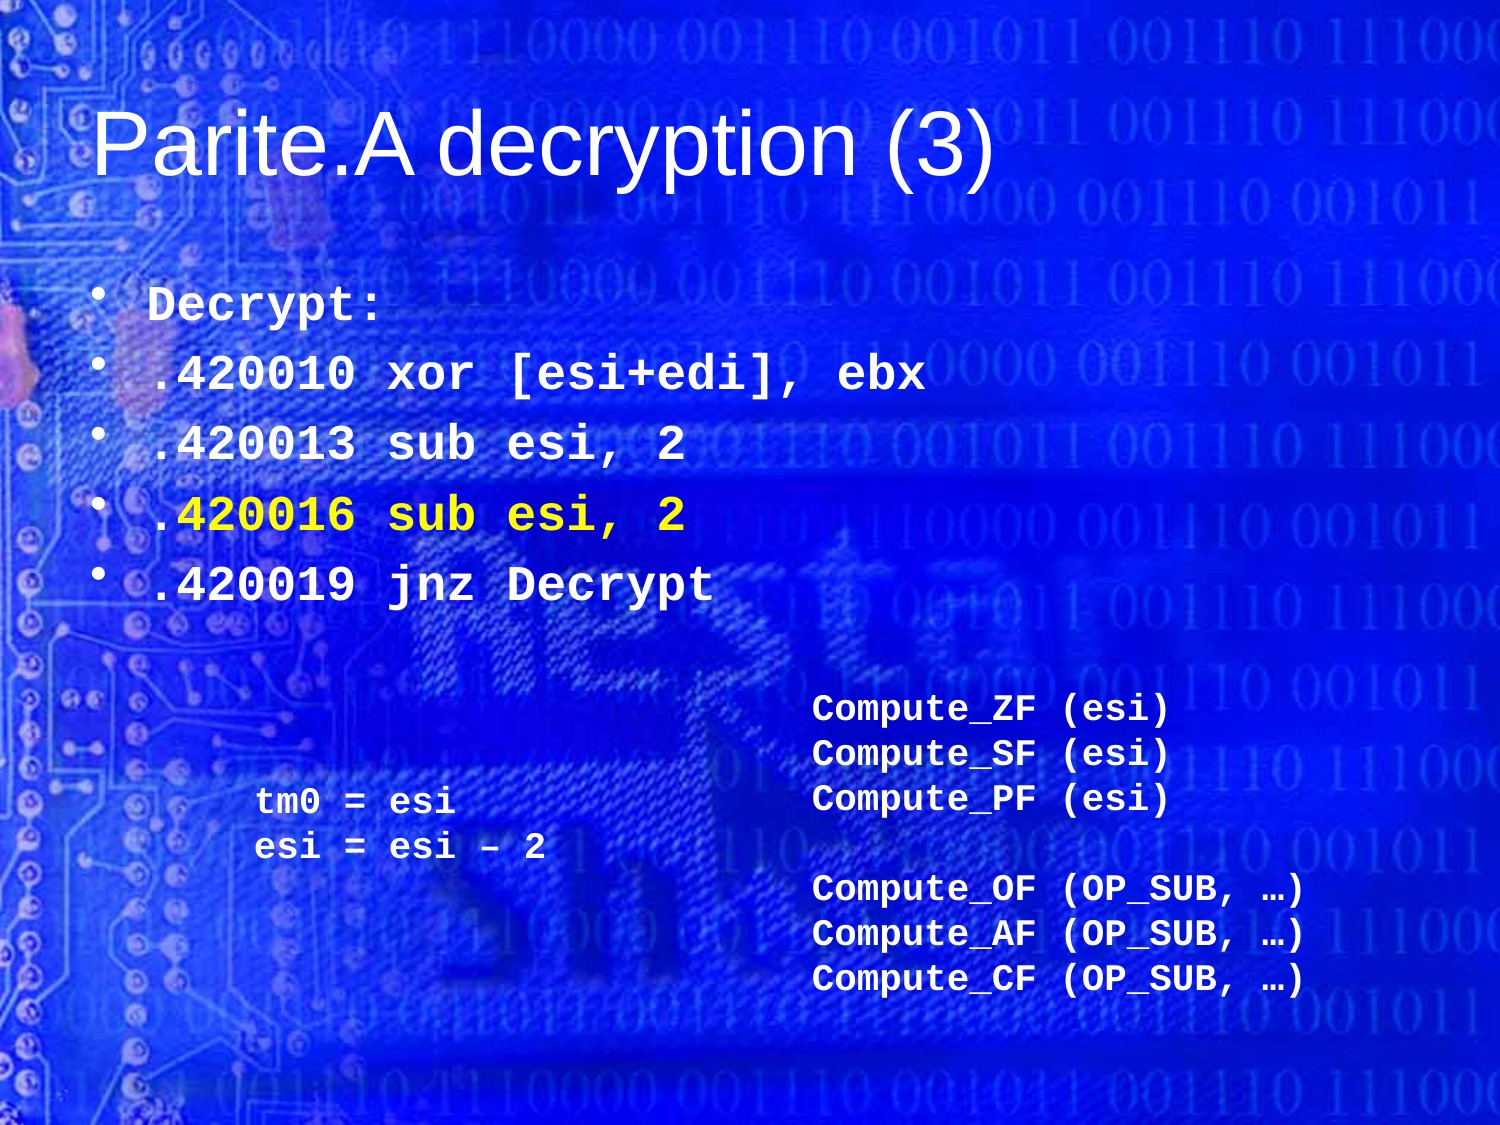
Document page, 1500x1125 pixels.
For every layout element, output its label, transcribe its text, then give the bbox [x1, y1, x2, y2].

title Parite.A decryption (3) [74, 44, 1426, 233]
picture [0, 0, 1500, 1125]
text_box tm0 = esi esi = esi – 2 [239, 768, 562, 874]
text_box Compute_ZF (esi) Compute_SF (esi) Compute_PF (esi) Compute_OF (OP_SUB, …) Compute_AF (OP_SUB, …) Compute_CF (OP_SUB, …) [797, 675, 1325, 1006]
list Decrypt: .420010 xor [esi+edi], ebx .420013 sub esi, 2 .420016 sub esi, 2 .420019 jnz Decrypt [74, 262, 1426, 651]
